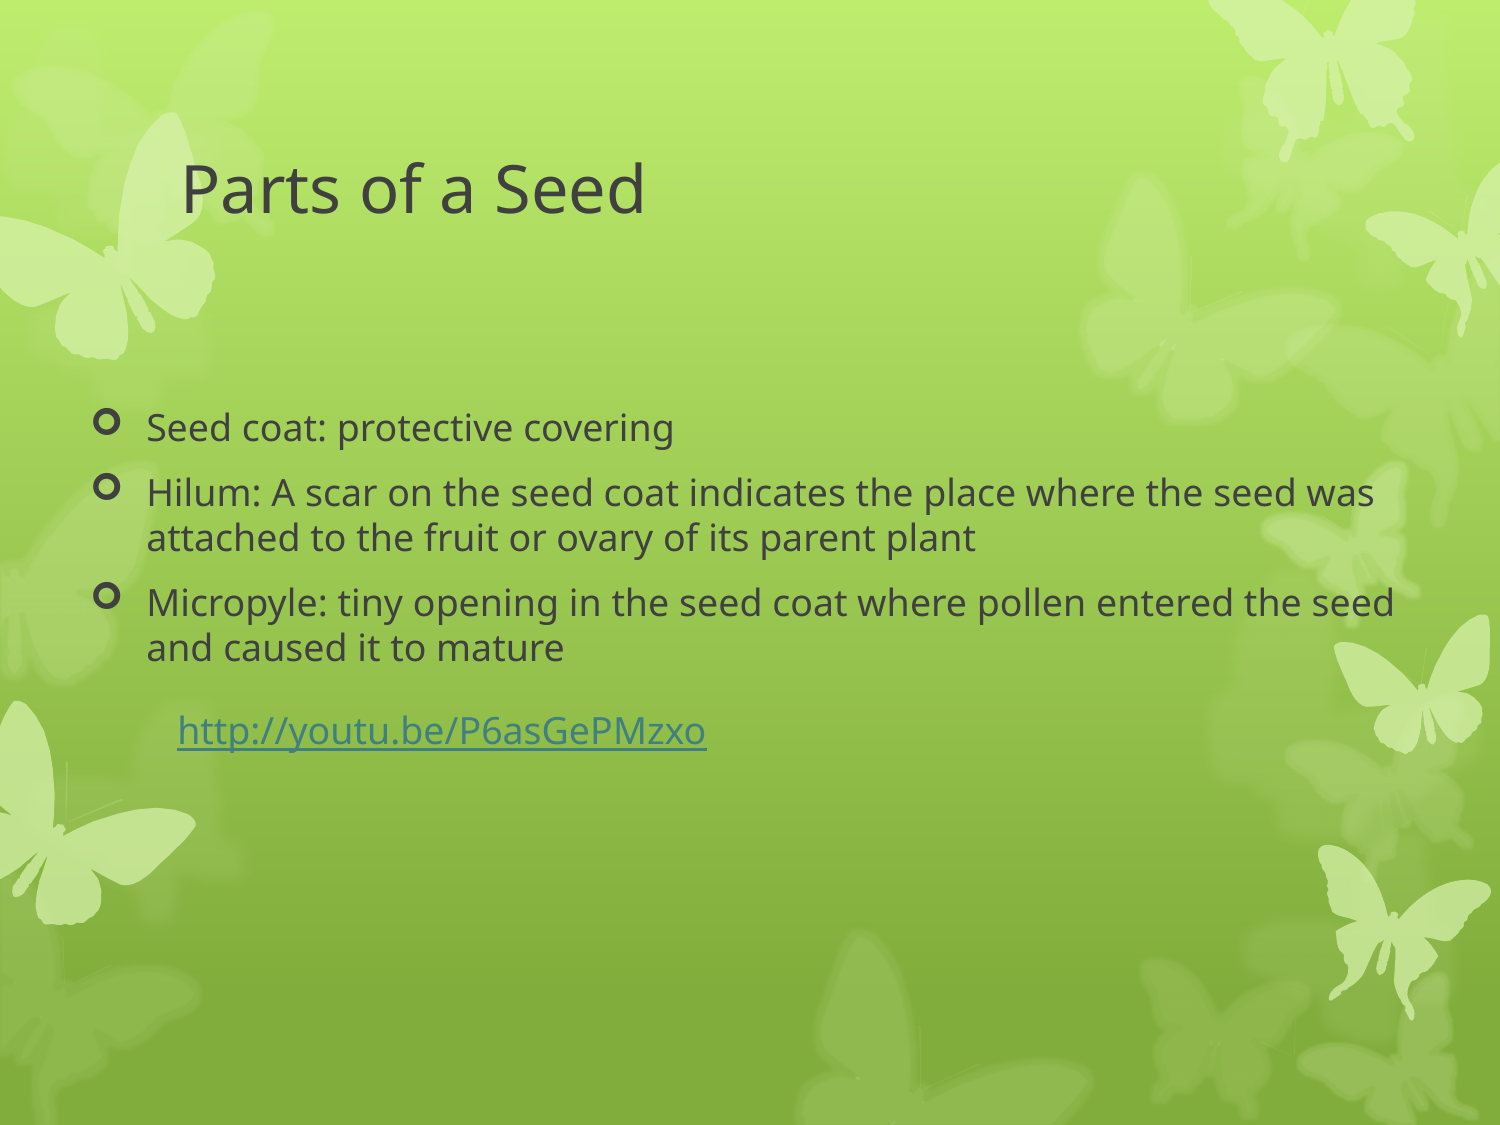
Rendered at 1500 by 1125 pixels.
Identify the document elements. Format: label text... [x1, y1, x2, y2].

text_box http://youtu.be/P6asGePMzxo [162, 699, 1475, 811]
list Seed coat: protective covering Hilum: A scar on the seed coat indicates the place where the seed was attached to the fruit or ovary of its parent plant Micropyle: tiny opening in the seed coat where pollen entered the seed and caused it to mature [75, 262, 1425, 875]
title Parts of a Seed [165, 110, 1335, 262]
